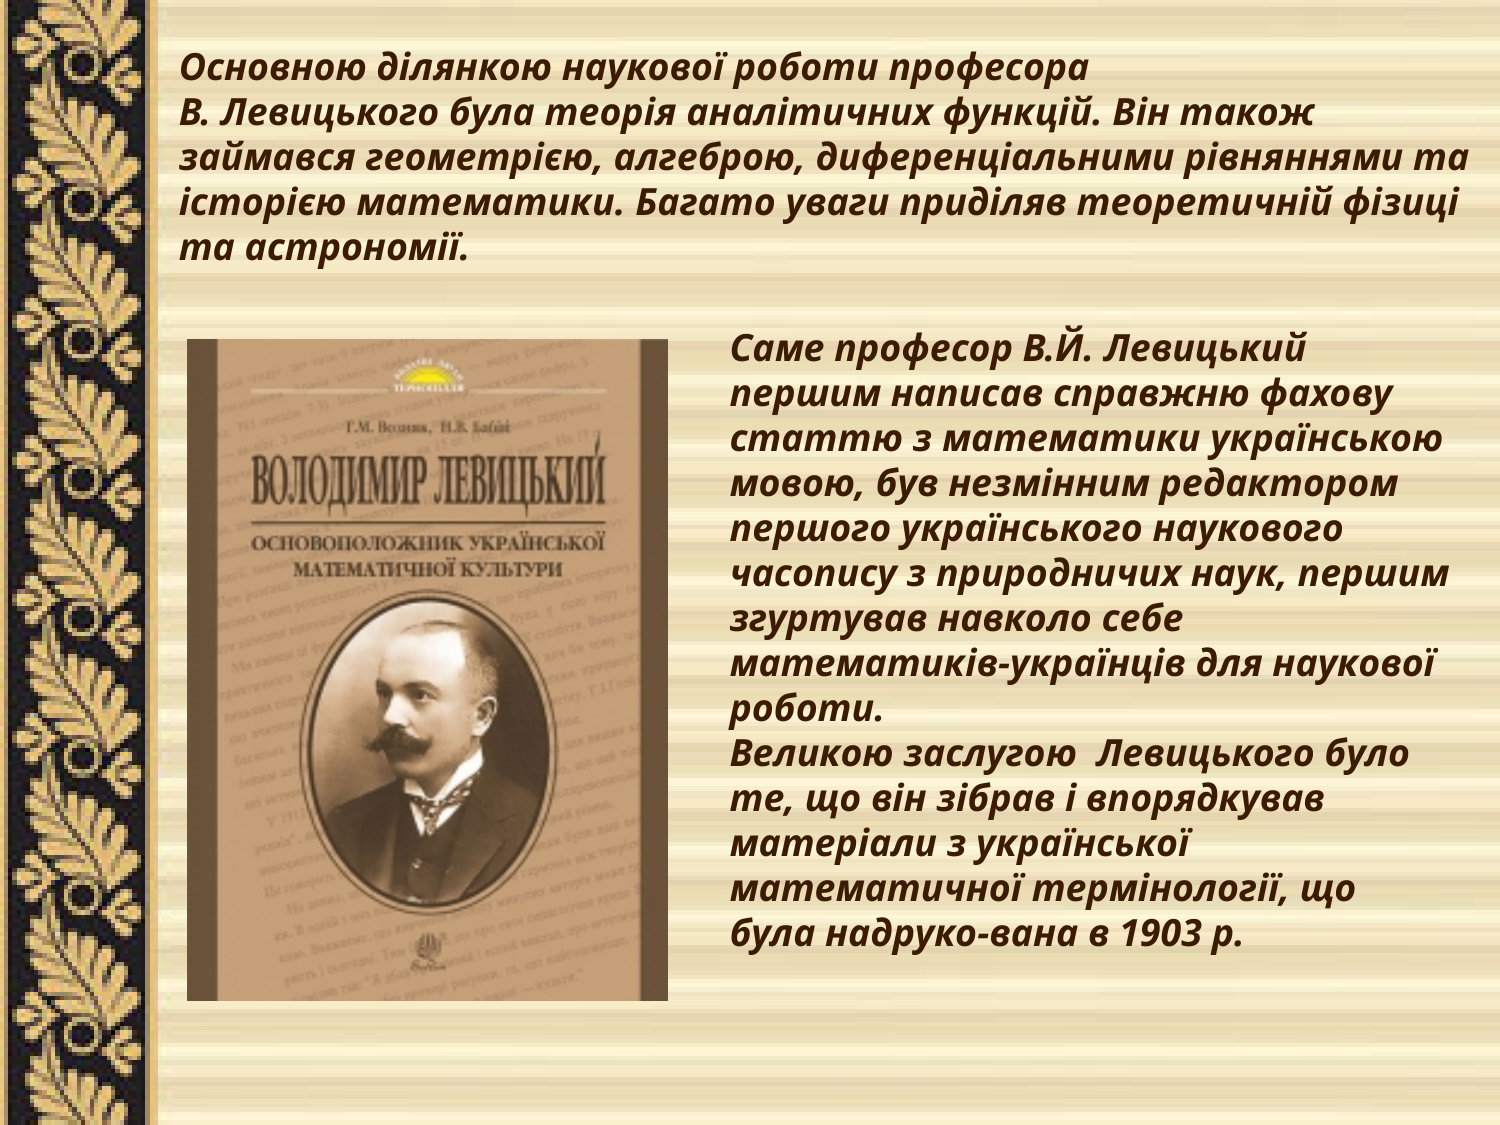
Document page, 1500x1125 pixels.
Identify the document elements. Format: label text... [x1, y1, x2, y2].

text_box Основною ділянкою наукової роботи професора В. Левицького була теорія аналітичних функцій. Він також займався геометрією, алгеброю, диференціальними рівняннями та історією математики. Багато уваги приділяв теоретичній фізиці та астрономії. [163, 35, 1500, 275]
picture [0, 0, 1500, 1125]
text_box Саме професор В.Й. Левицький першим написав справжню фахову статтю з математики українською мовою, був незмінним редактором першого українського наукового часопису з природничих наук, першим згуртував навколо себе математиків-українців для наукової роботи. Великою заслугою Левицького було те, що він зібрав і впорядкував матеріали з української математичної термінології, що була надруко-вана в 1903 р. [714, 316, 1465, 962]
